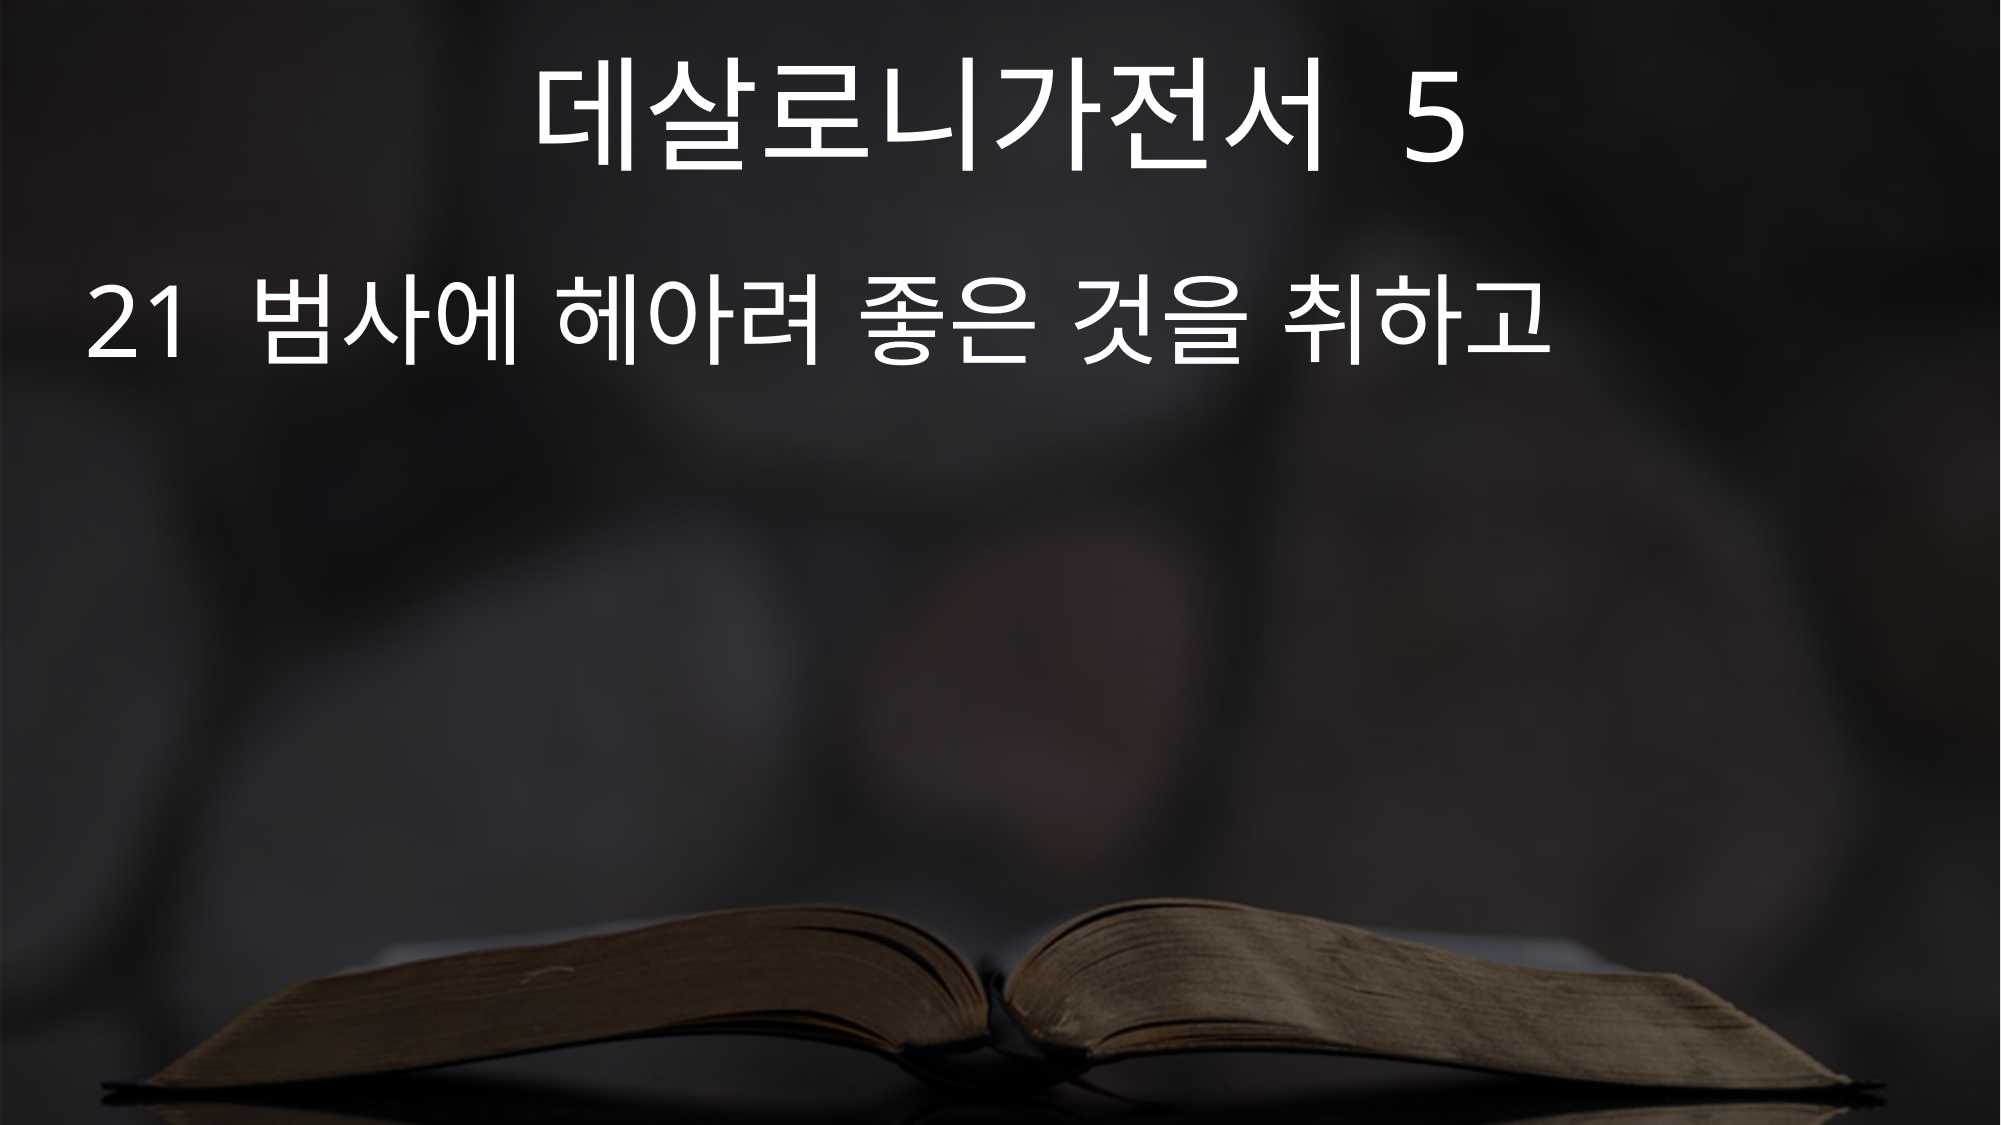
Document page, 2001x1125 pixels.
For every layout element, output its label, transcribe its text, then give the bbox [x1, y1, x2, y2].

list 21 범사에 헤아려 좋은 것을 취하고 [69, 263, 1953, 423]
picture [0, 0, 2001, 1125]
footer 데살로니가전서 5 [0, 32, 2000, 192]
